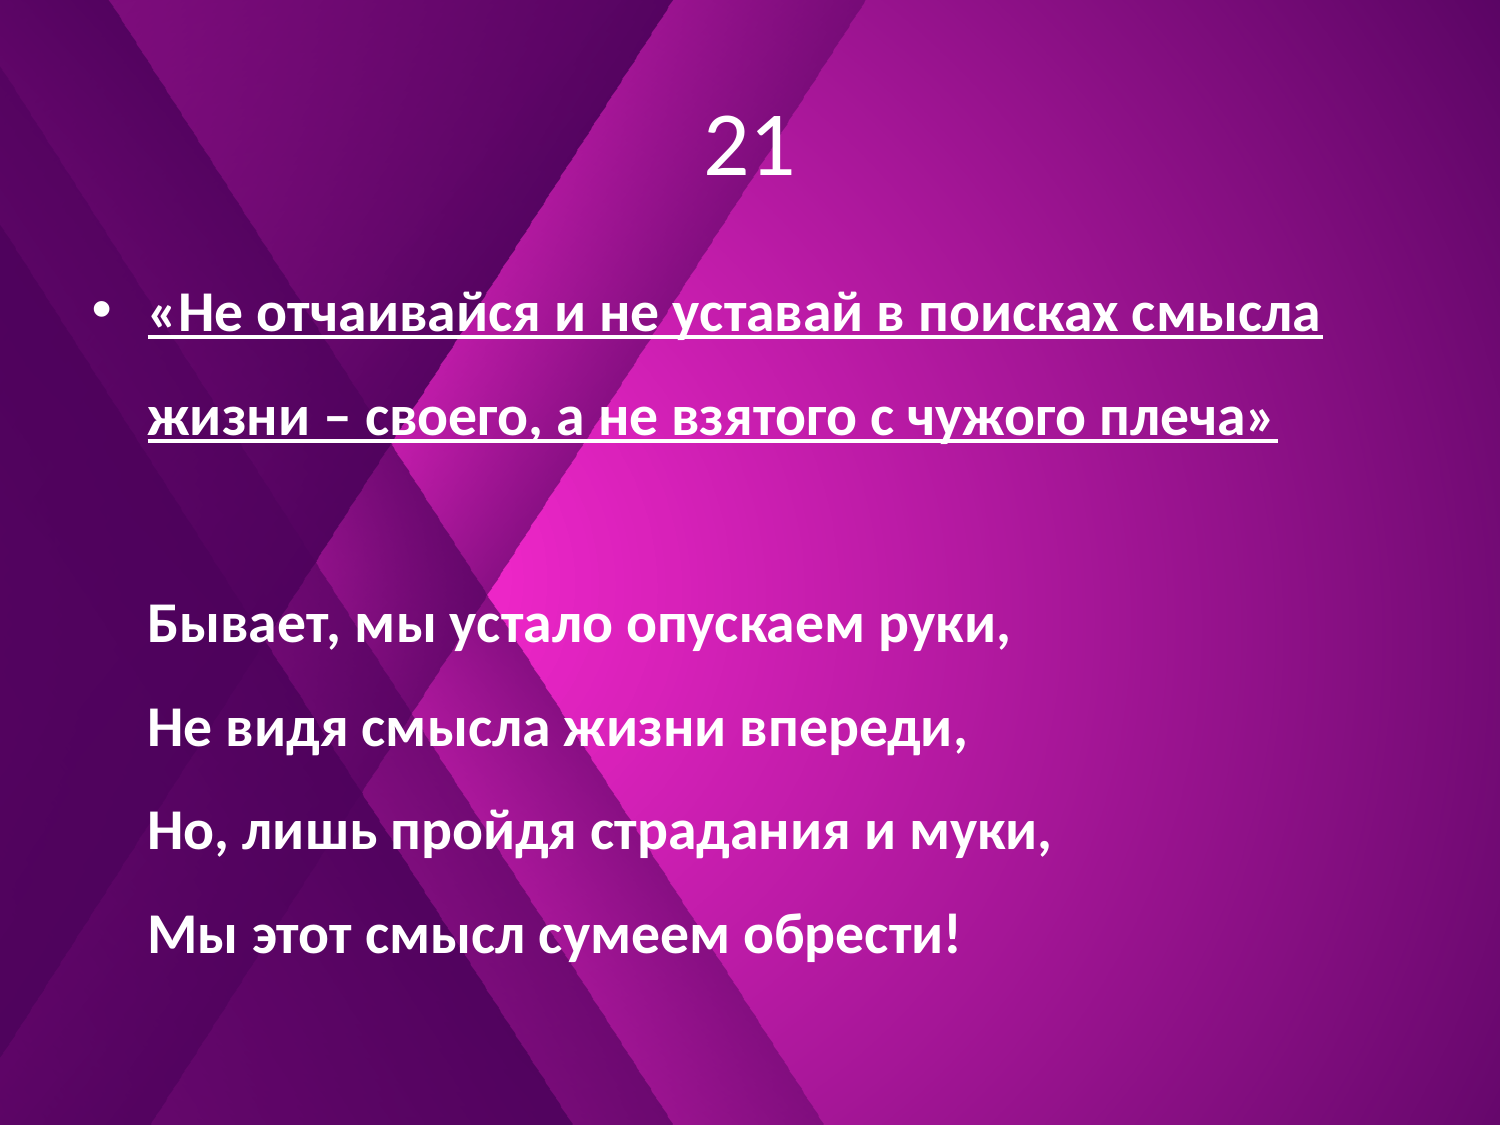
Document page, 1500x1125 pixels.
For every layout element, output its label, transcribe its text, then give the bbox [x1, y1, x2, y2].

picture [0, 0, 1500, 1125]
title 21 [75, 45, 1425, 233]
list «Не отчаивайся и не уставай в поисках смысла жизни – своего, а не взятого с чужого плеча» Бывает, мы устало опускаем руки, Не видя смысла жизни впереди, Но, лишь пройдя страдания и муки, Мы этот смысл сумеем обрести! [76, 231, 1427, 976]
